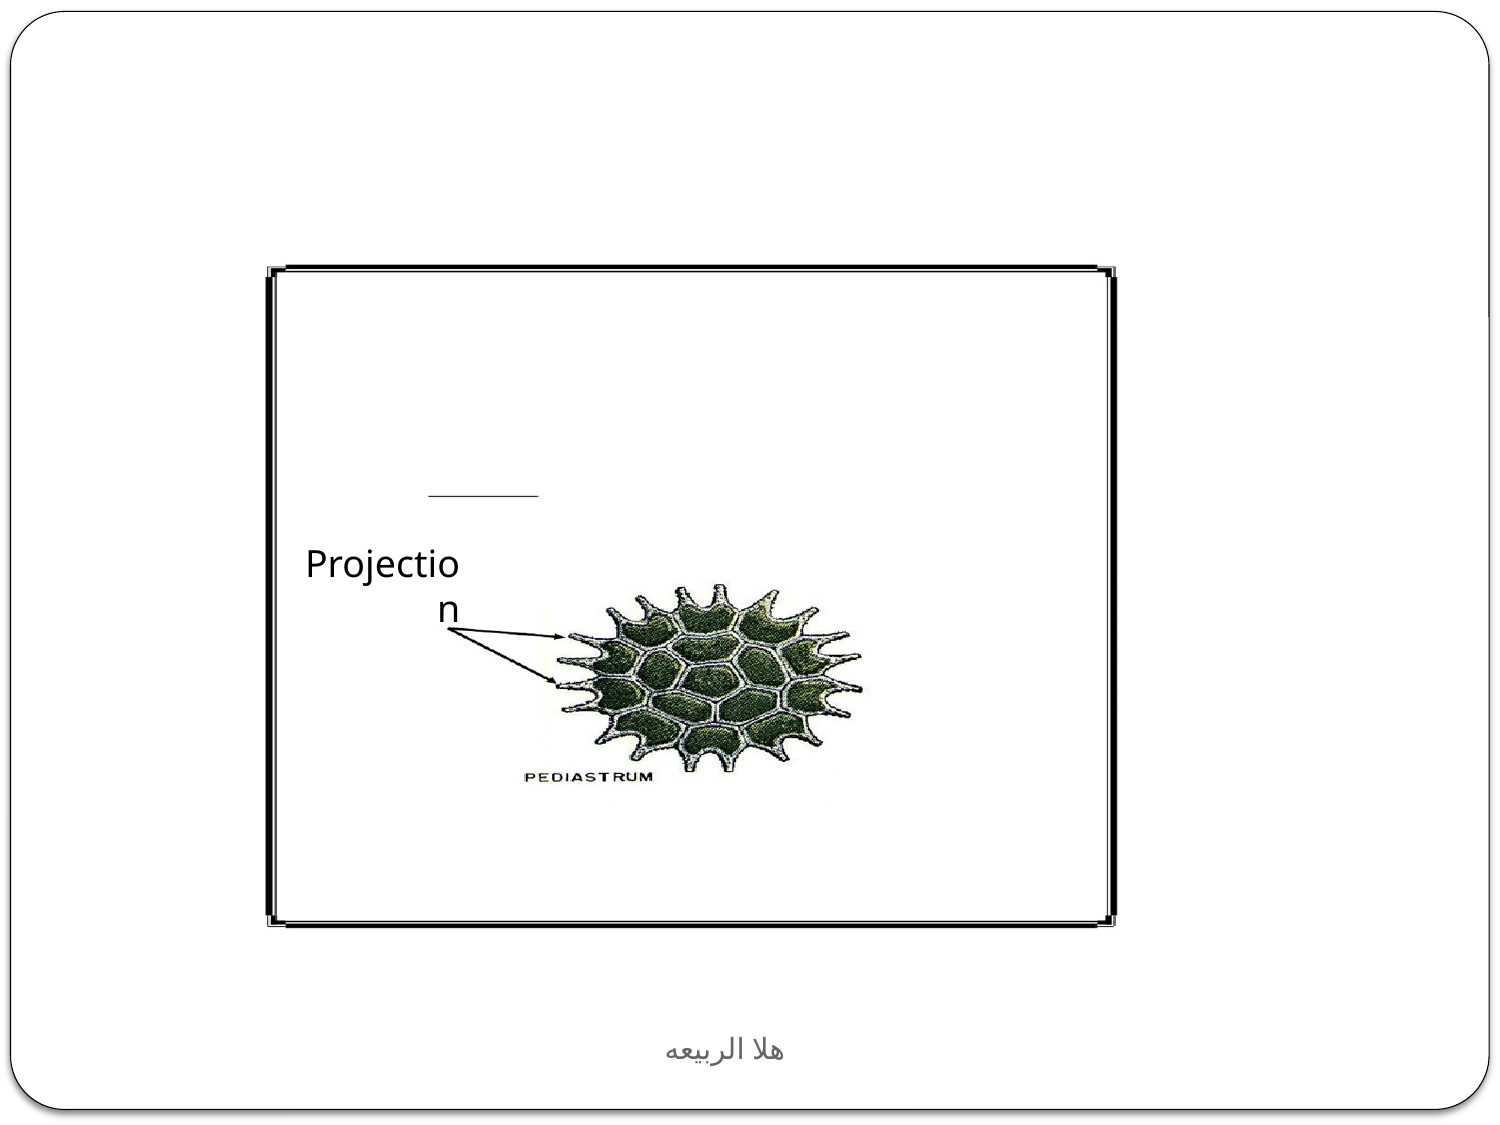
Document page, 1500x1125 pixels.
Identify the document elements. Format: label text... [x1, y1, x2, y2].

footer هلا الربيعه [150, 1012, 800, 1088]
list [237, 237, 1176, 988]
